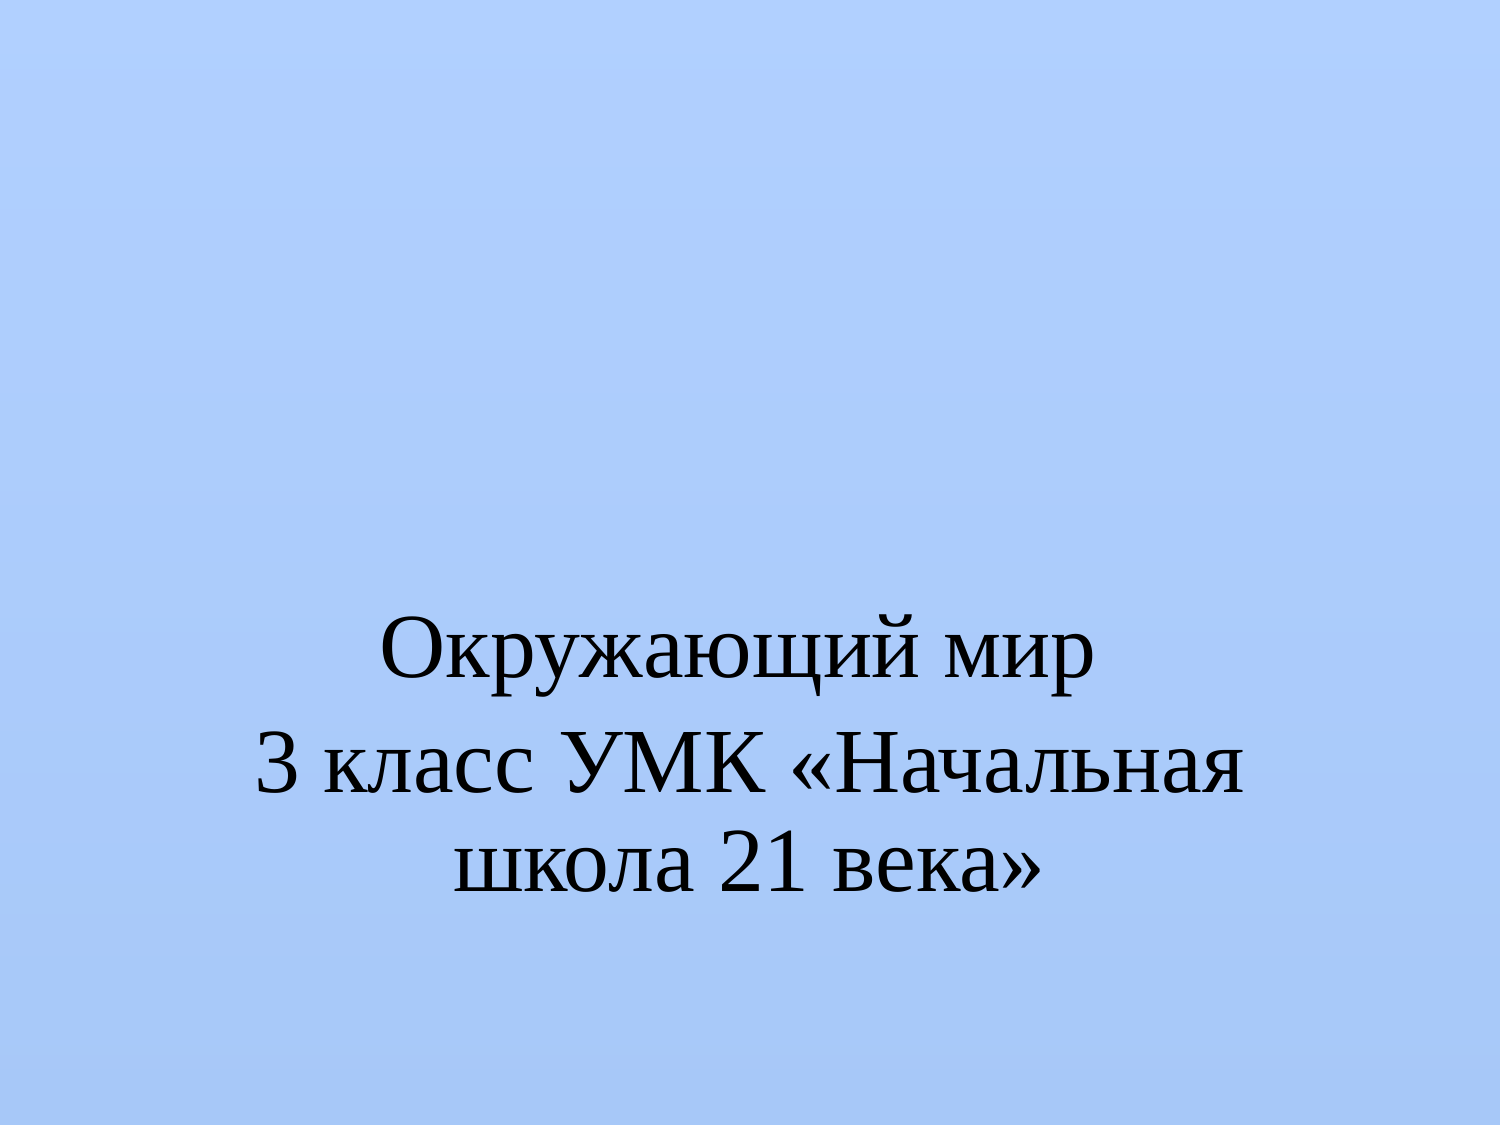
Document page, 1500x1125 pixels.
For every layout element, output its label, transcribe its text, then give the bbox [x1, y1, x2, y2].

subtitle Окружающий мир 3 класс УМК «Начальная школа 21 века» [187, 590, 1313, 863]
